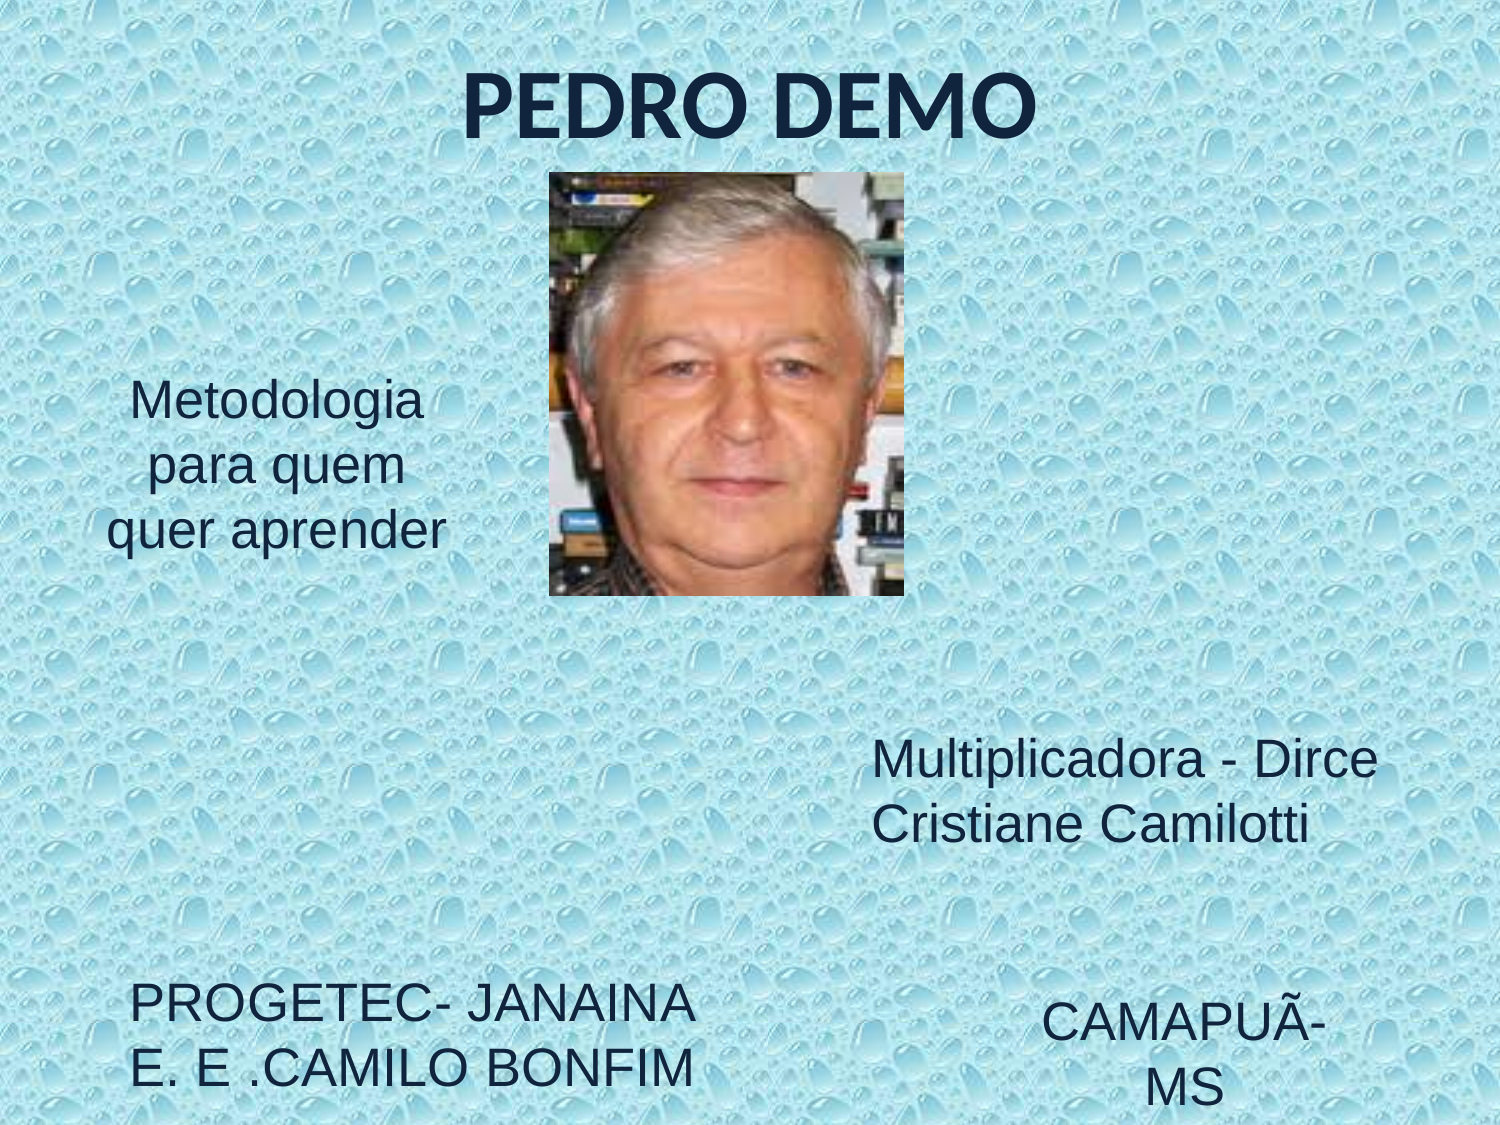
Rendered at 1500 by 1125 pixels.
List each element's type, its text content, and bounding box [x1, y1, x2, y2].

text_box Multiplicadora - Dirce Cristiane Camilotti [856, 715, 1459, 861]
text_box PEDRO DEMO [406, 30, 1094, 166]
slide_number PROGETEC- JANAINA E. E .CAMILO BONFIM [53, 940, 774, 1125]
slide_number CAMAPUÃ-MS [1009, 999, 1360, 1103]
footer Metodologia para quem quer aprender [76, 338, 479, 587]
picture [0, 0, 1500, 1125]
